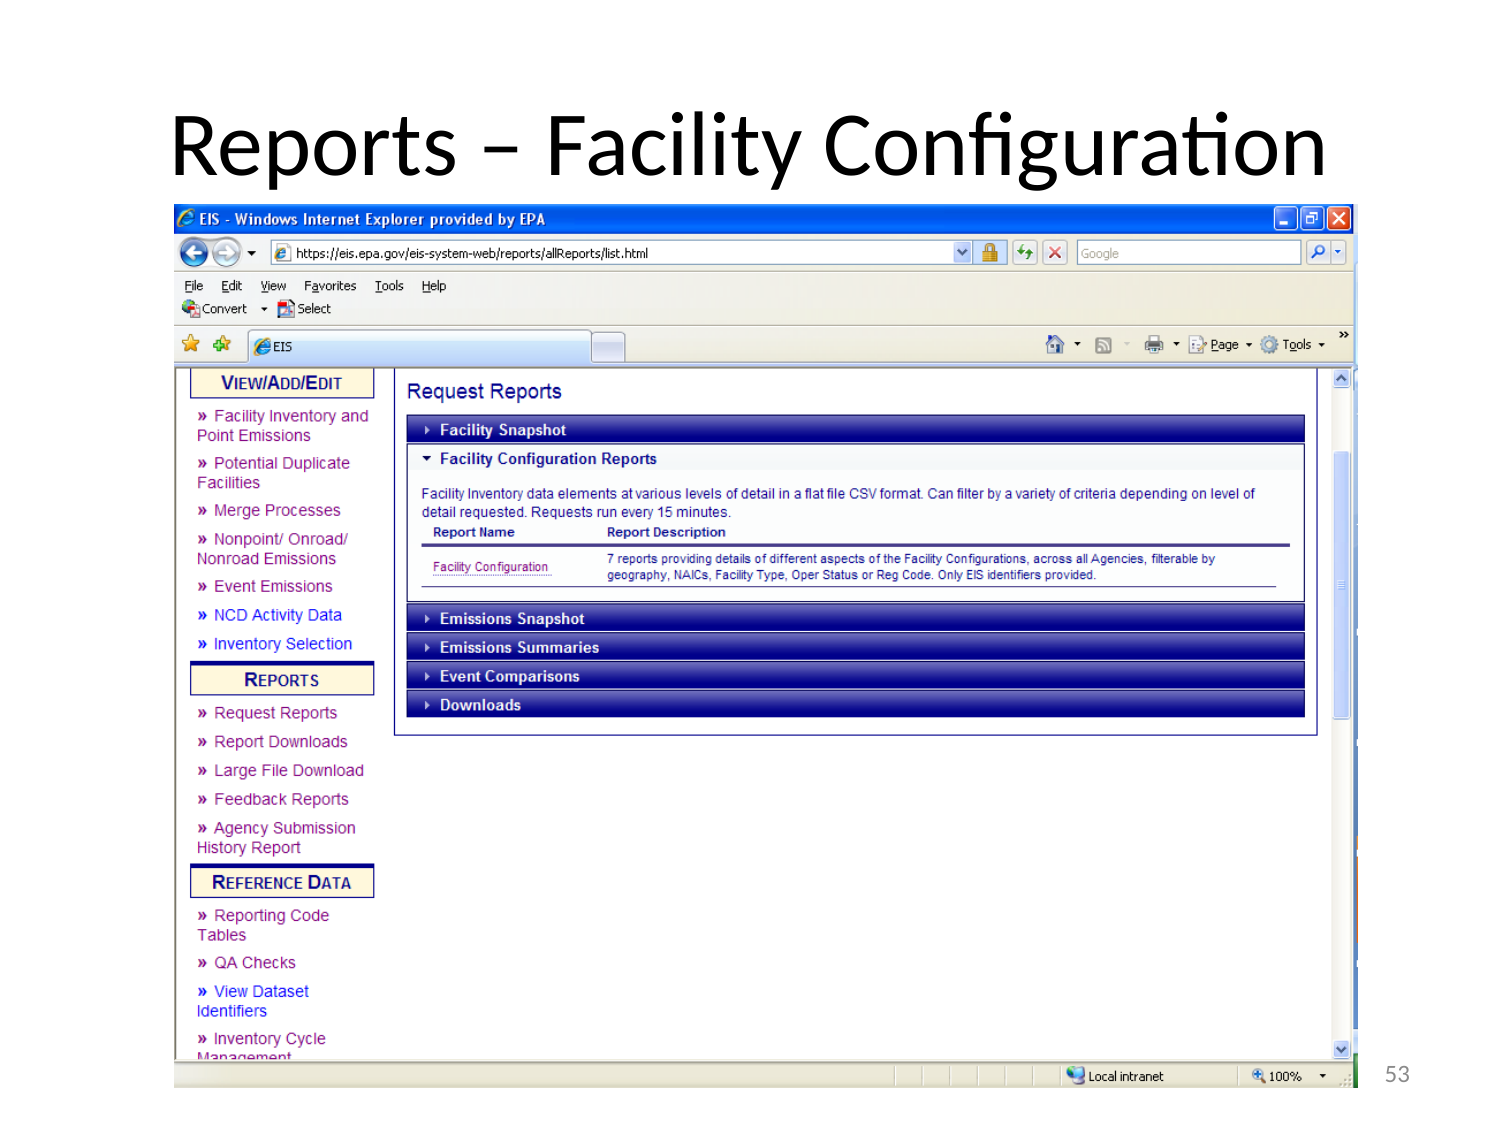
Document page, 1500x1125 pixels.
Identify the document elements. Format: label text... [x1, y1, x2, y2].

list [174, 203, 1358, 1088]
slide_number 53 [1074, 1042, 1425, 1103]
title Reports – Facility Configuration [75, 45, 1425, 233]
